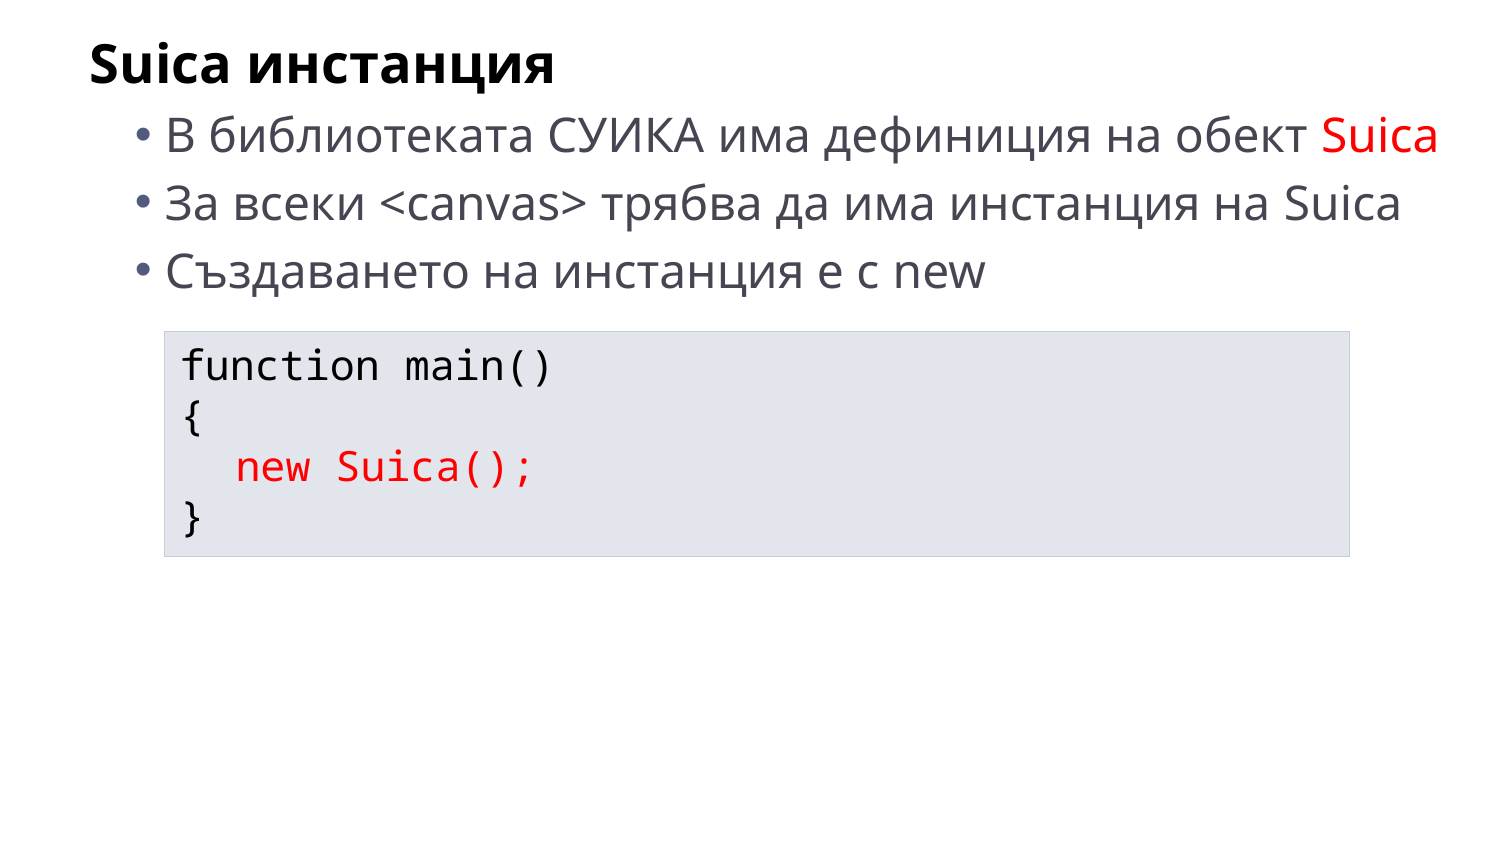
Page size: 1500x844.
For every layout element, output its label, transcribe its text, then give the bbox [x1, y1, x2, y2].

list Suica инстанция В библиотеката СУИКА има дефиниция на обект Suica За всеки <canvas> трябва да има инстанция на Suica Създаването на инстанция е с new [75, 21, 1475, 835]
text_box function main() { new Suica(); } [164, 331, 1350, 557]
